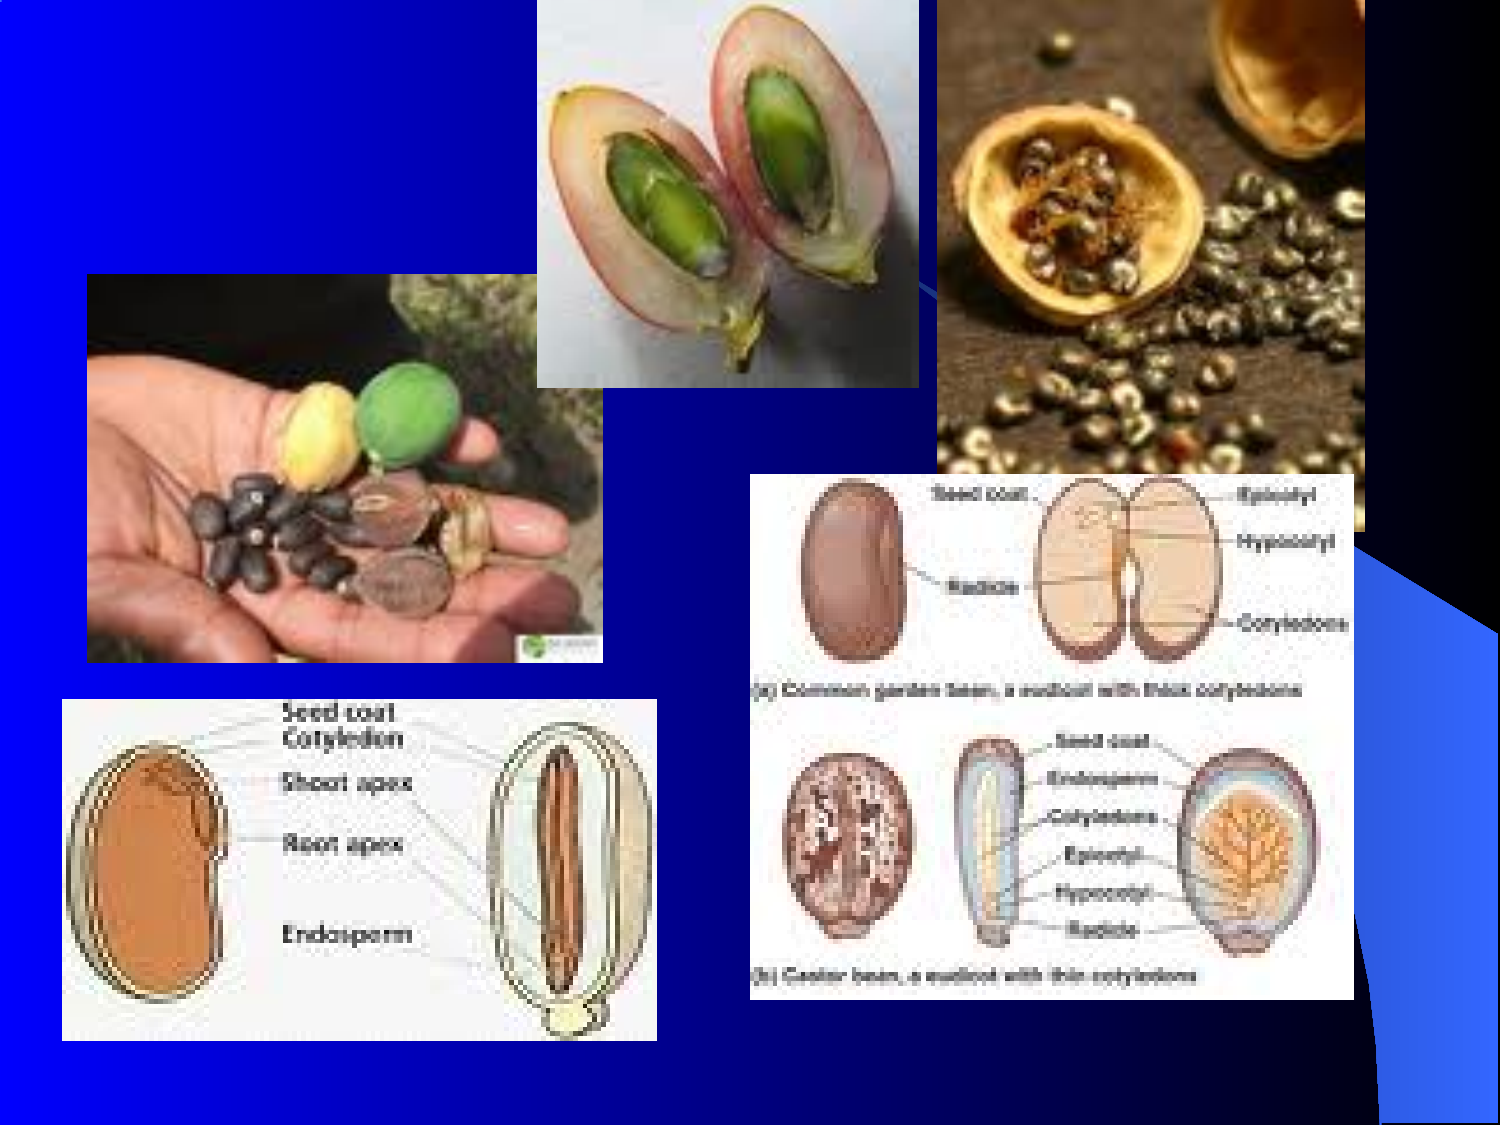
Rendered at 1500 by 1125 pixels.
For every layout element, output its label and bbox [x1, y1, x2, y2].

picture [62, 699, 657, 1041]
picture [749, 0, 1365, 1000]
picture [87, 0, 919, 663]
